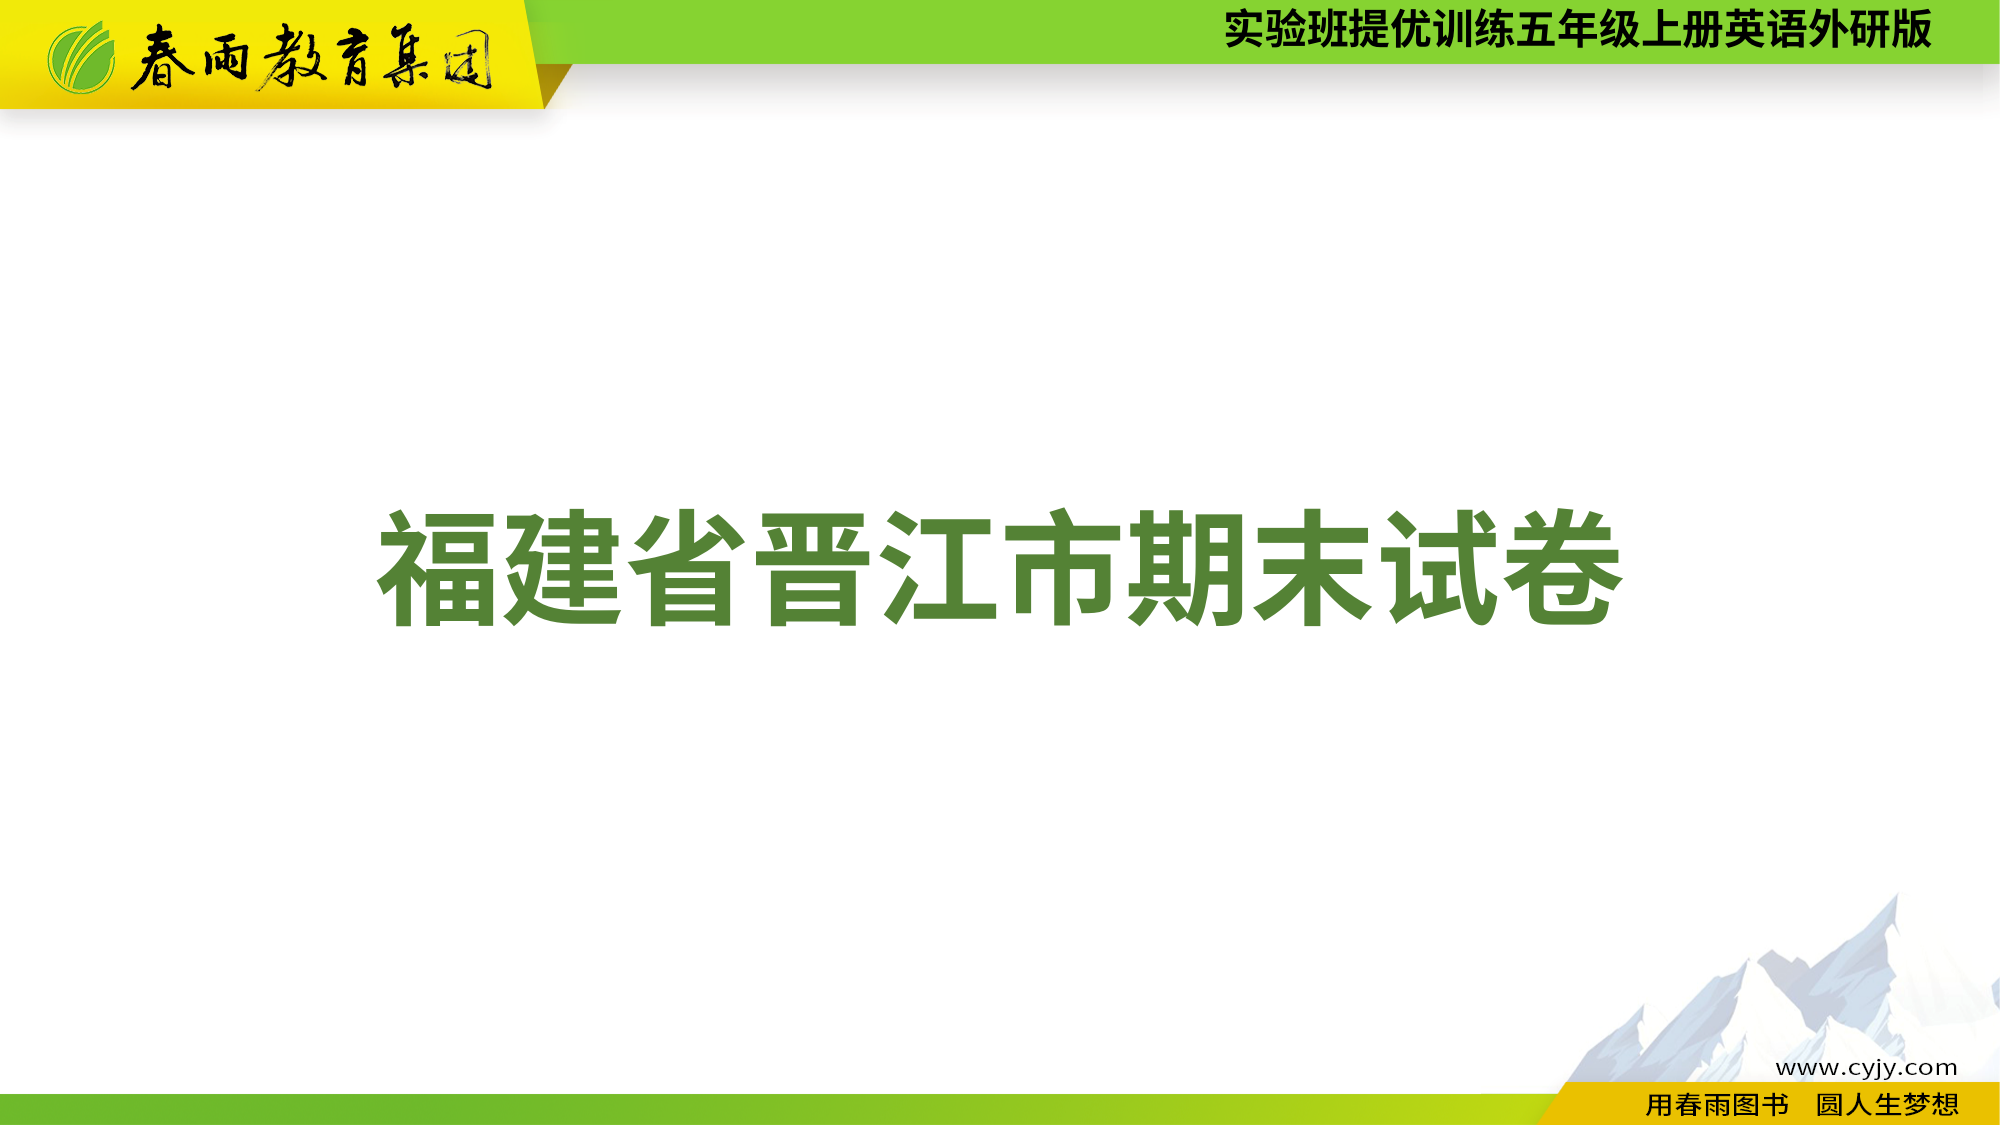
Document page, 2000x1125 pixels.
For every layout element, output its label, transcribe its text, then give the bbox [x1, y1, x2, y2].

text_box 福建省晋江市期末试卷 [0, 407, 2000, 648]
picture [0, 0, 2000, 407]
picture [0, 648, 2000, 1125]
